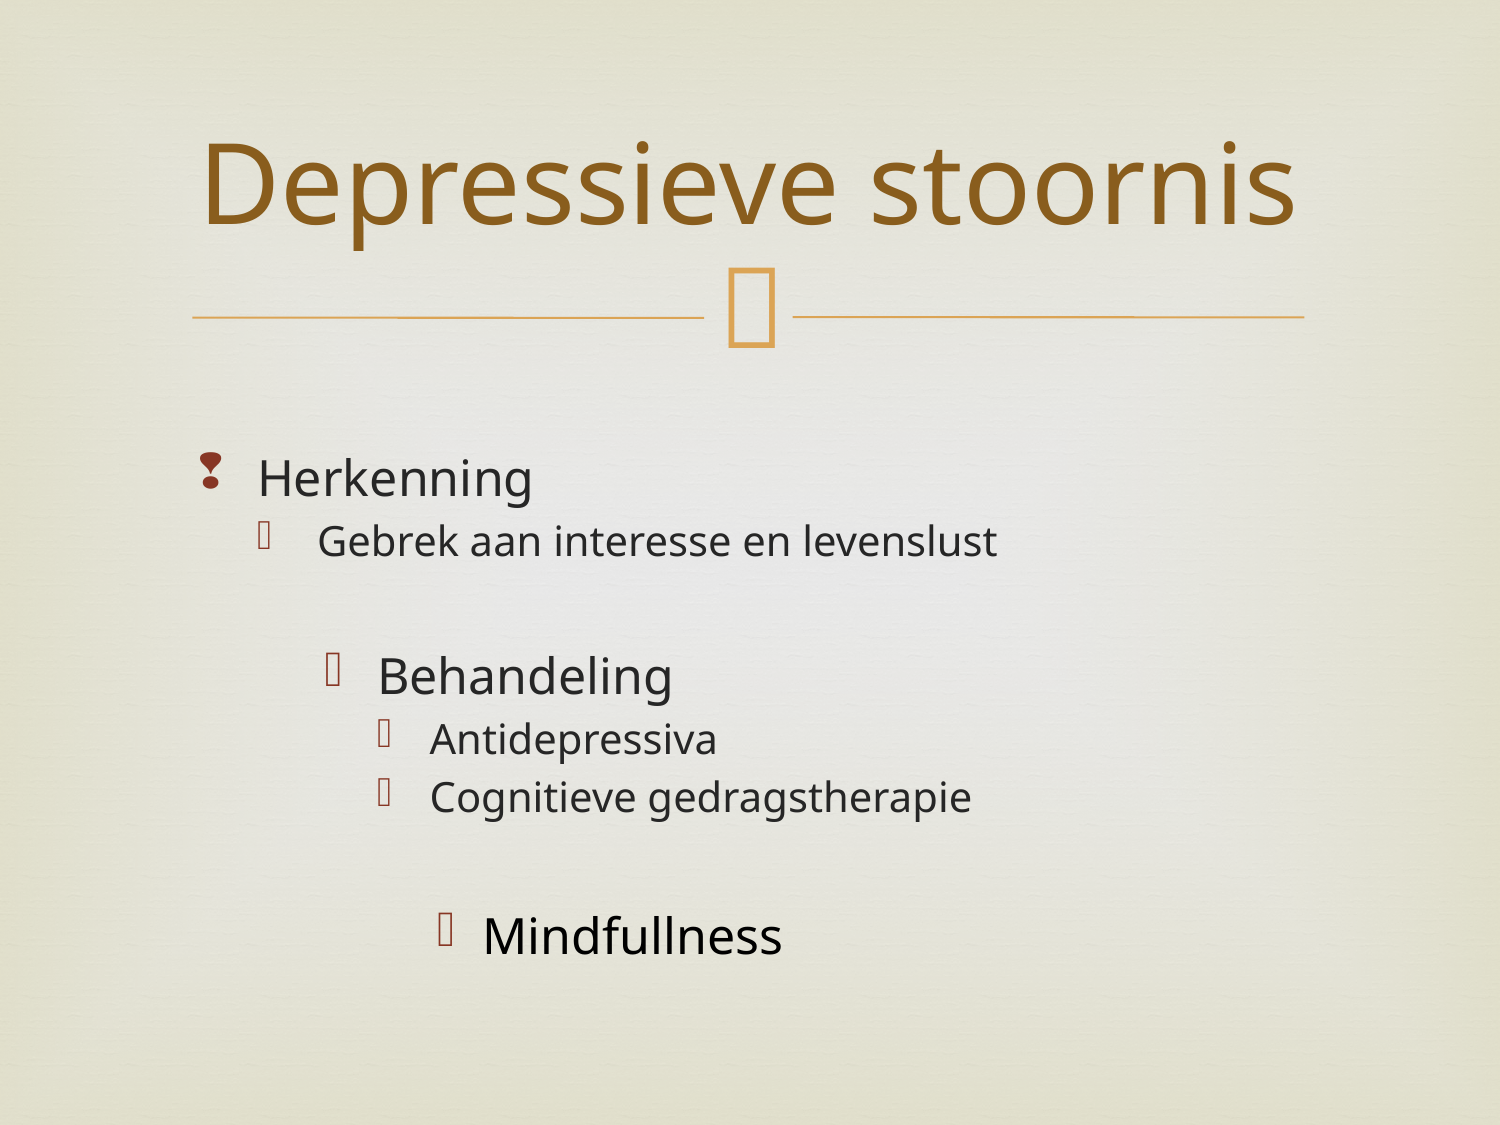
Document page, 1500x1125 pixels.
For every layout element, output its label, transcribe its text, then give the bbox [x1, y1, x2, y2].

title Depressieve stoornis [112, 93, 1386, 267]
list Herkenning Gebrek aan interesse en levenslust Behandeling Antidepressiva Cognitieve gedragstherapie Mindfullness [114, 368, 1386, 1024]
